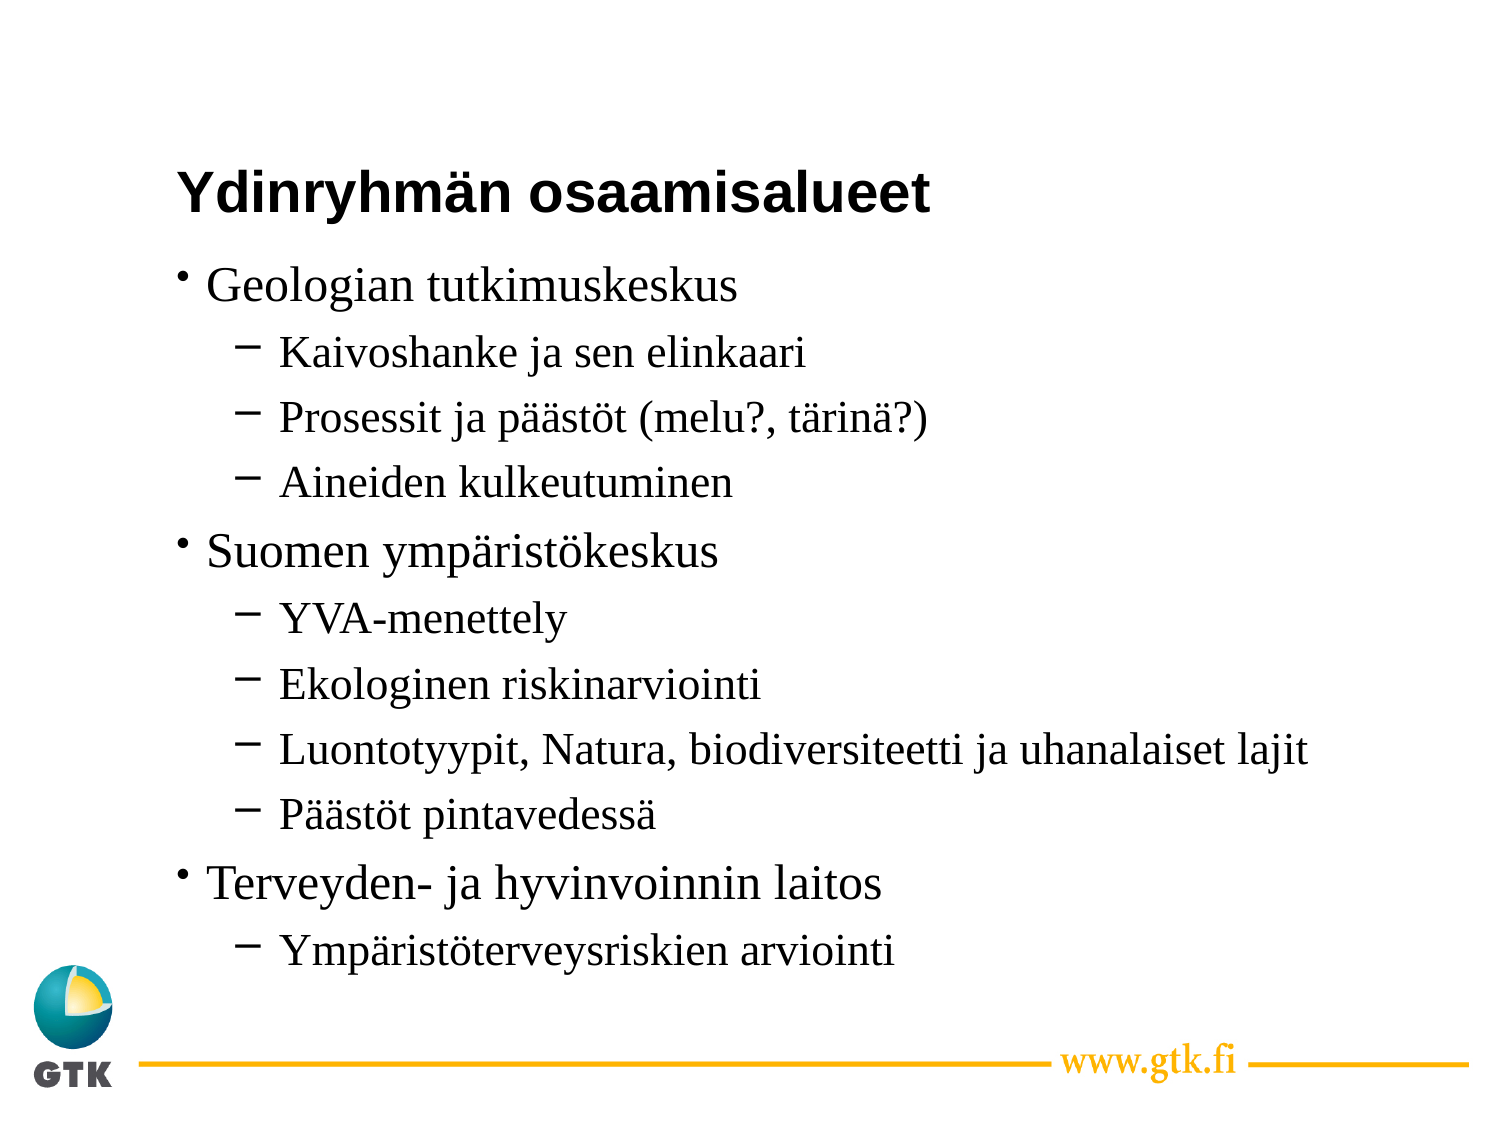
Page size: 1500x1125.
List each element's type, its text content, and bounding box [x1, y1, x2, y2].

picture [131, 1032, 1478, 1092]
title Ydinryhmän osaamisalueet [161, 31, 1448, 232]
list Geologian tutkimuskeskus Kaivoshanke ja sen elinkaari Prosessit ja päästöt (melu?, tärinä?) Aineiden kulkeutuminen Suomen ympäristökeskus YVA-menettely Ekologinen riskinarviointi Luontotyypit, Natura, biodiversiteetti ja uhanalaiset lajit Päästöt pintavedessä Terveyden- ja hyvinvoinnin laitos Ympäristöterveysriskien arviointi [161, 243, 1448, 1000]
picture [28, 952, 118, 1094]
